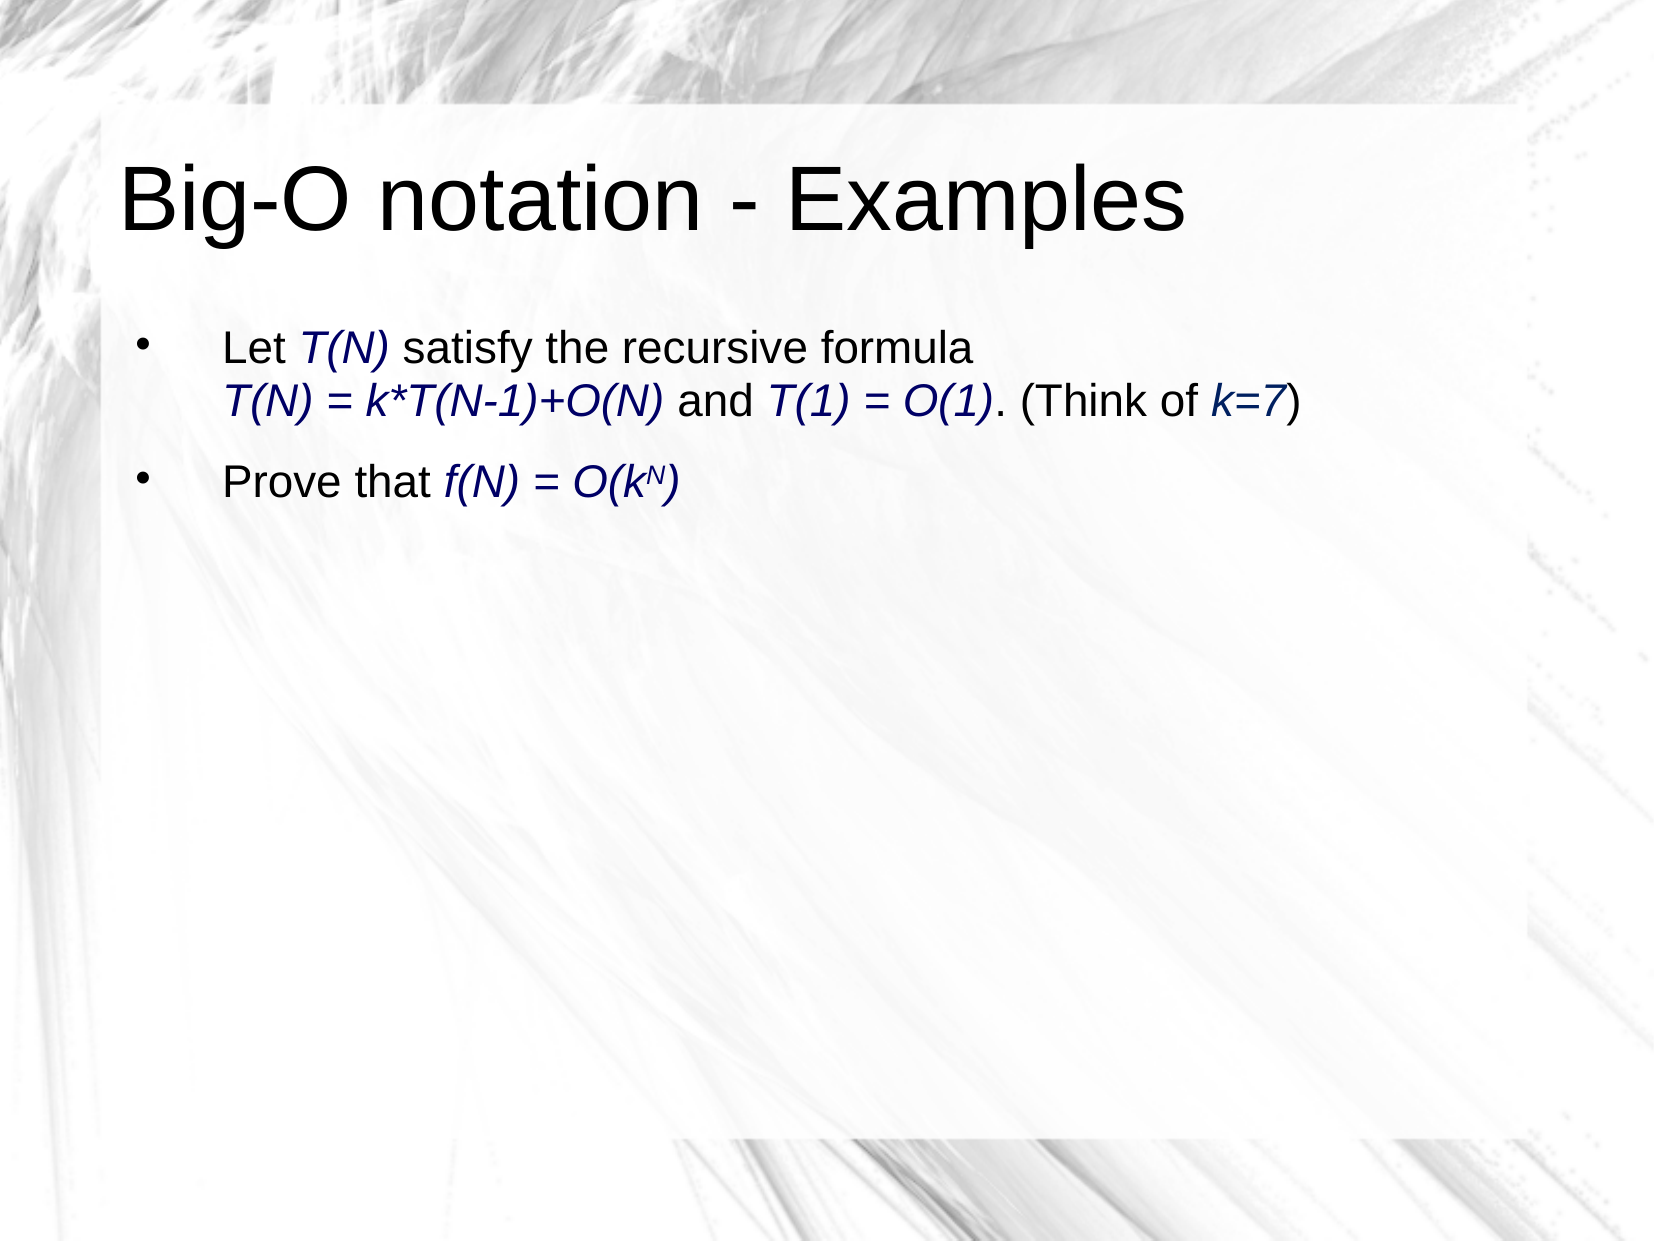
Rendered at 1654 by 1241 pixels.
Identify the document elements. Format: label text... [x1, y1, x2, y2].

list Let T(N) satisfy the recursive formula T(N) = k*T(N-1)+O(N) and T(1) = O(1). (Think of k=7) Prove that f(N) = O(kN) [118, 319, 1571, 1109]
picture [0, 0, 1654, 1241]
title Big-O notation - Examples [118, 112, 1506, 281]
